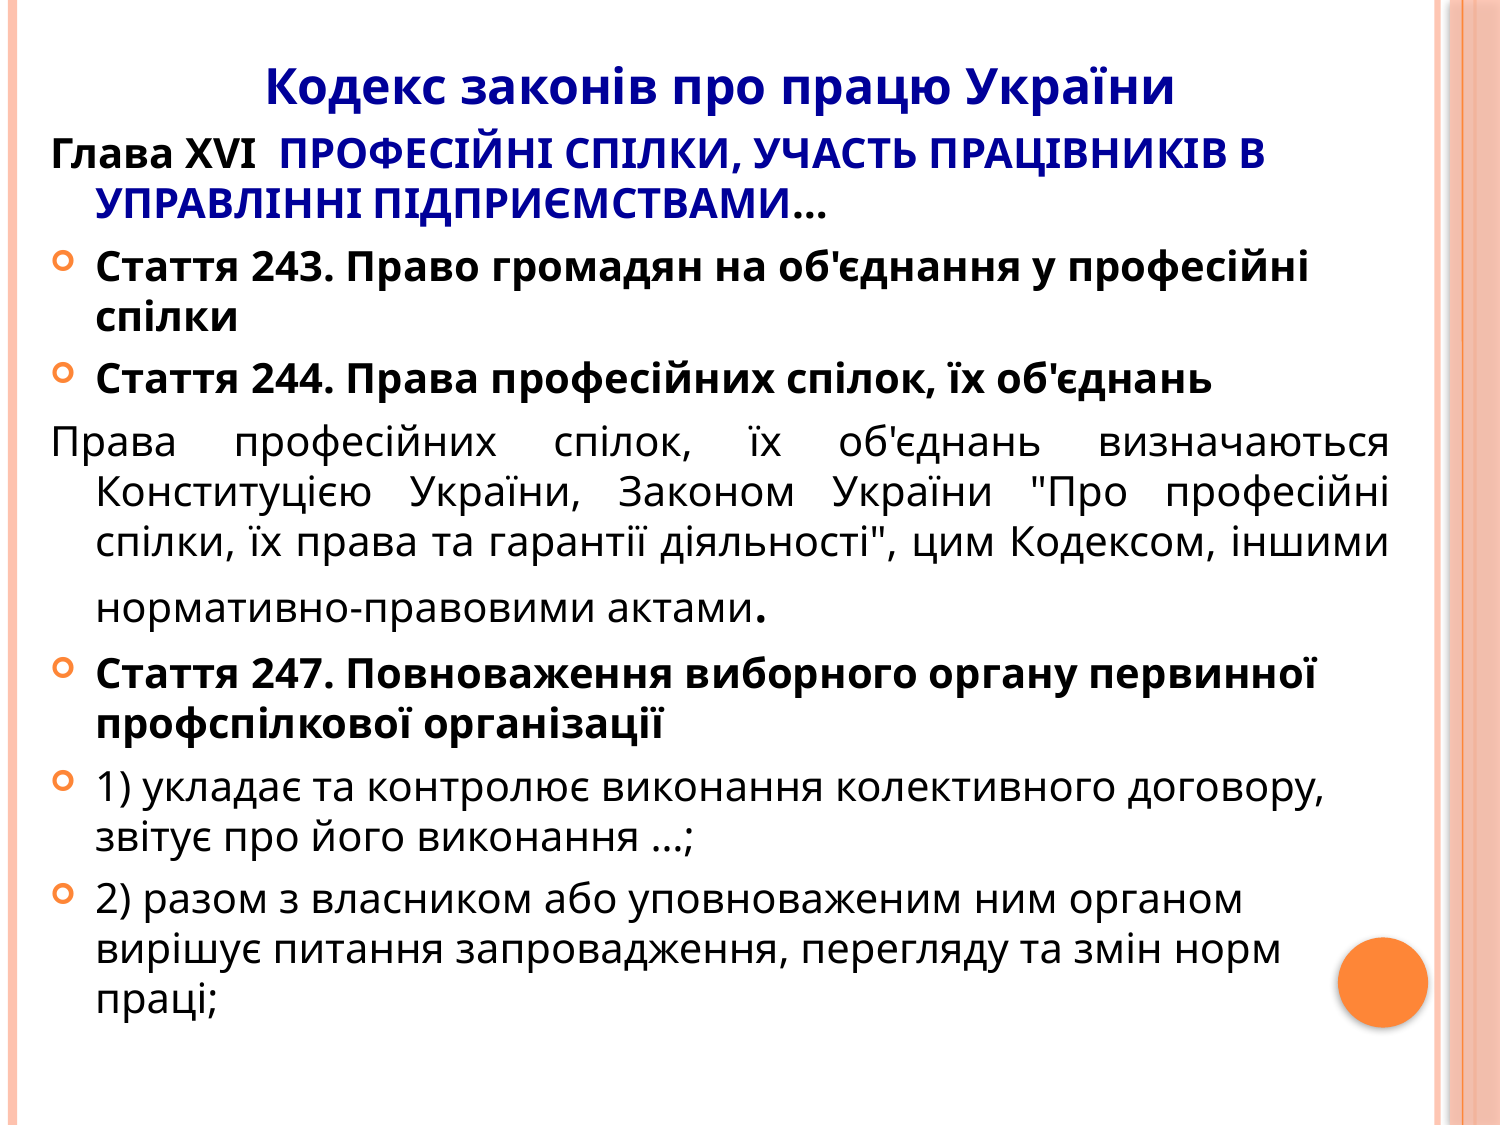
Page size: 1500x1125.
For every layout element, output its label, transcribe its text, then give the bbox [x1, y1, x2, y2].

list Кодекс законів про працю України Глава XVI ПРОФЕСІЙНІ СПІЛКИ, УЧАСТЬ ПРАЦІВНИКІВ В УПРАВЛІННІ ПІДПРИЄМСТВАМИ… Стаття 243. Право громадян на об'єднання у професійні спілки Стаття 244. Права професійних спілок, їх об'єднань Права професійних спілок, їх об'єднань визначаються Конституцією України, Законом України "Про професійні спілки, їх права та гарантії діяльності", цим Кодексом, іншими нормативно-правовими актами. Стаття 247. Повноваження виборного органу первинної профспілкової організації 1) укладає та контролює виконання колективного договору, звітує про його виконання …; 2) разом з власником або уповноваженим ним органом вирішує питання запровадження, перегляду та змін норм праці; [34, 46, 1406, 1067]
